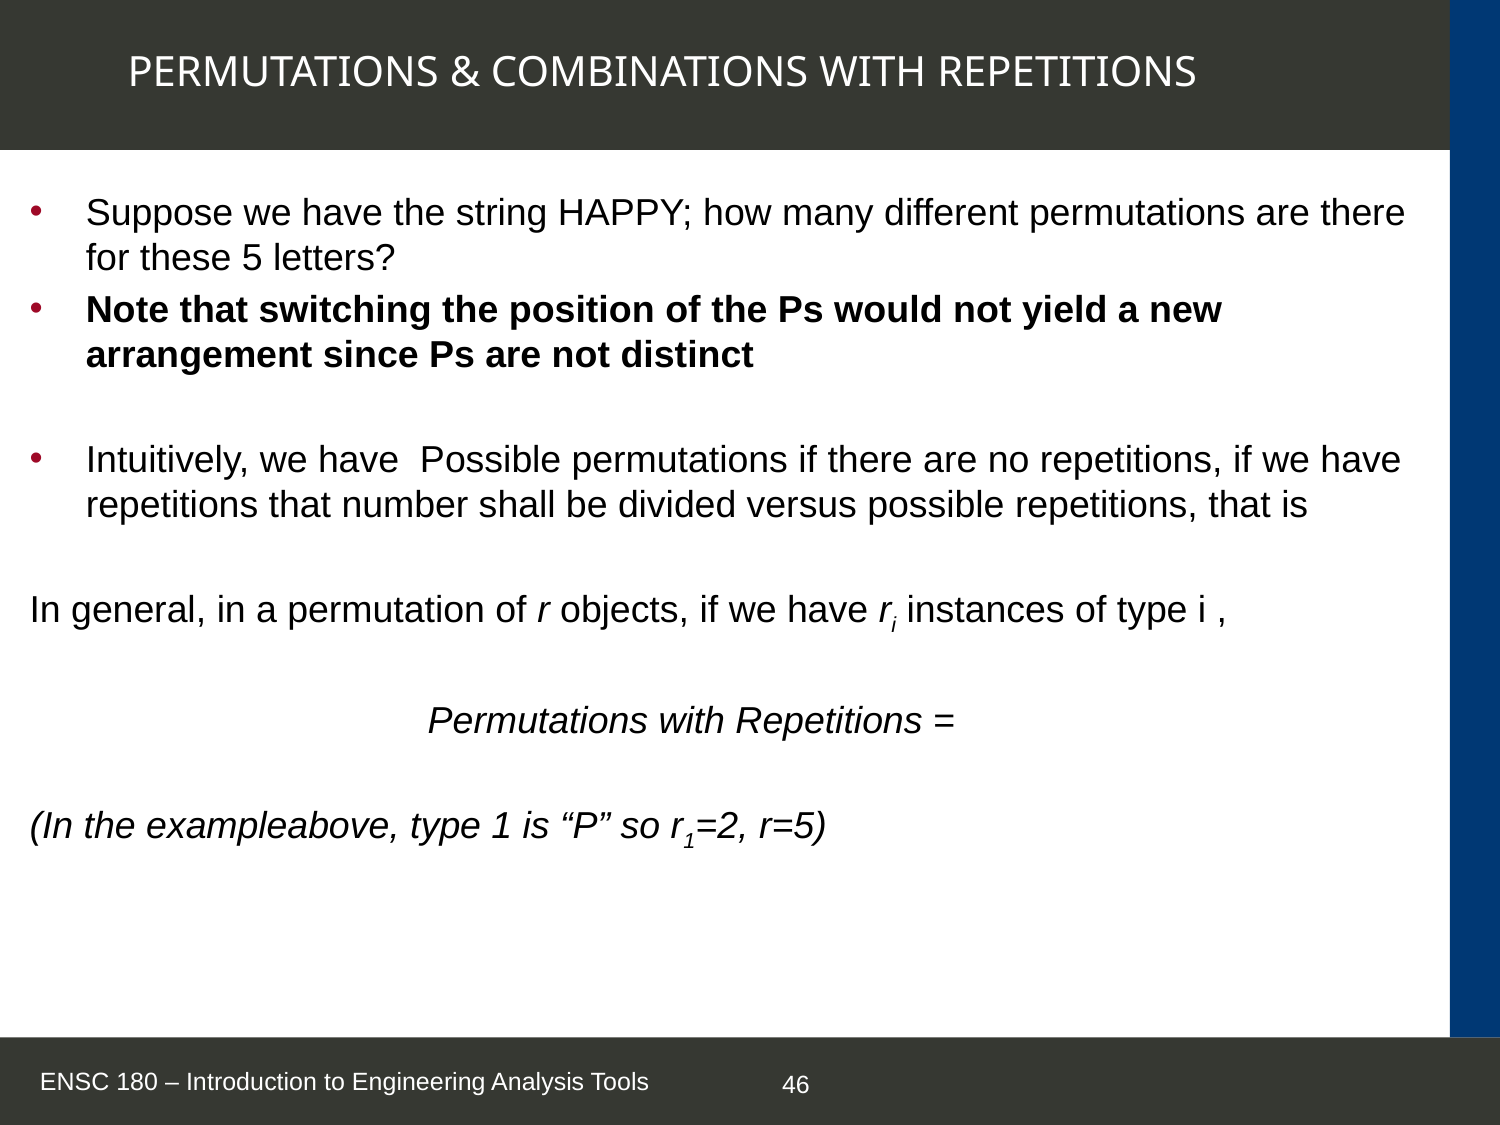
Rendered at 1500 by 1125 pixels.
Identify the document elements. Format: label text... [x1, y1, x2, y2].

title PERMUTATIONS & COMBINATIONS WITH REPETITIONS [112, 37, 1450, 138]
footer ENSC 180 – Introduction to Engineering Analysis Tools [24, 1057, 740, 1113]
